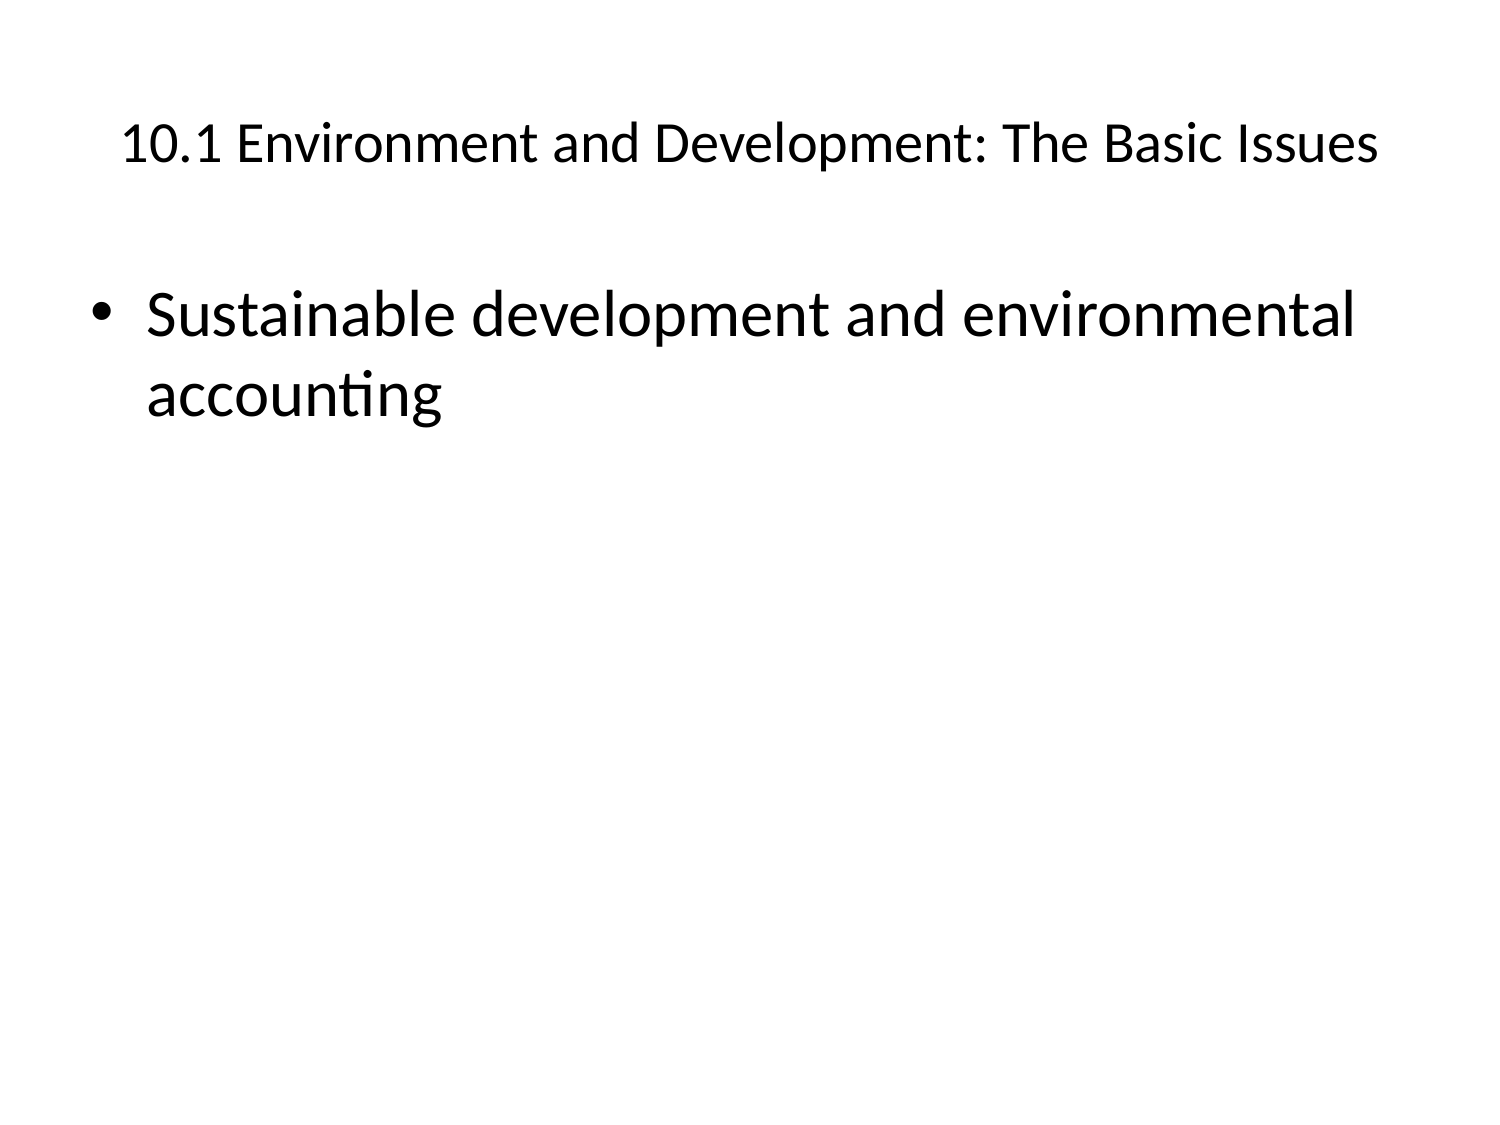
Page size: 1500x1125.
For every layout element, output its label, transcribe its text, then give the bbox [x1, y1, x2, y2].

title 10.1 Environment and Development: The Basic Issues [75, 45, 1425, 233]
list Sustainable development and environmental accounting [75, 262, 1425, 1005]
